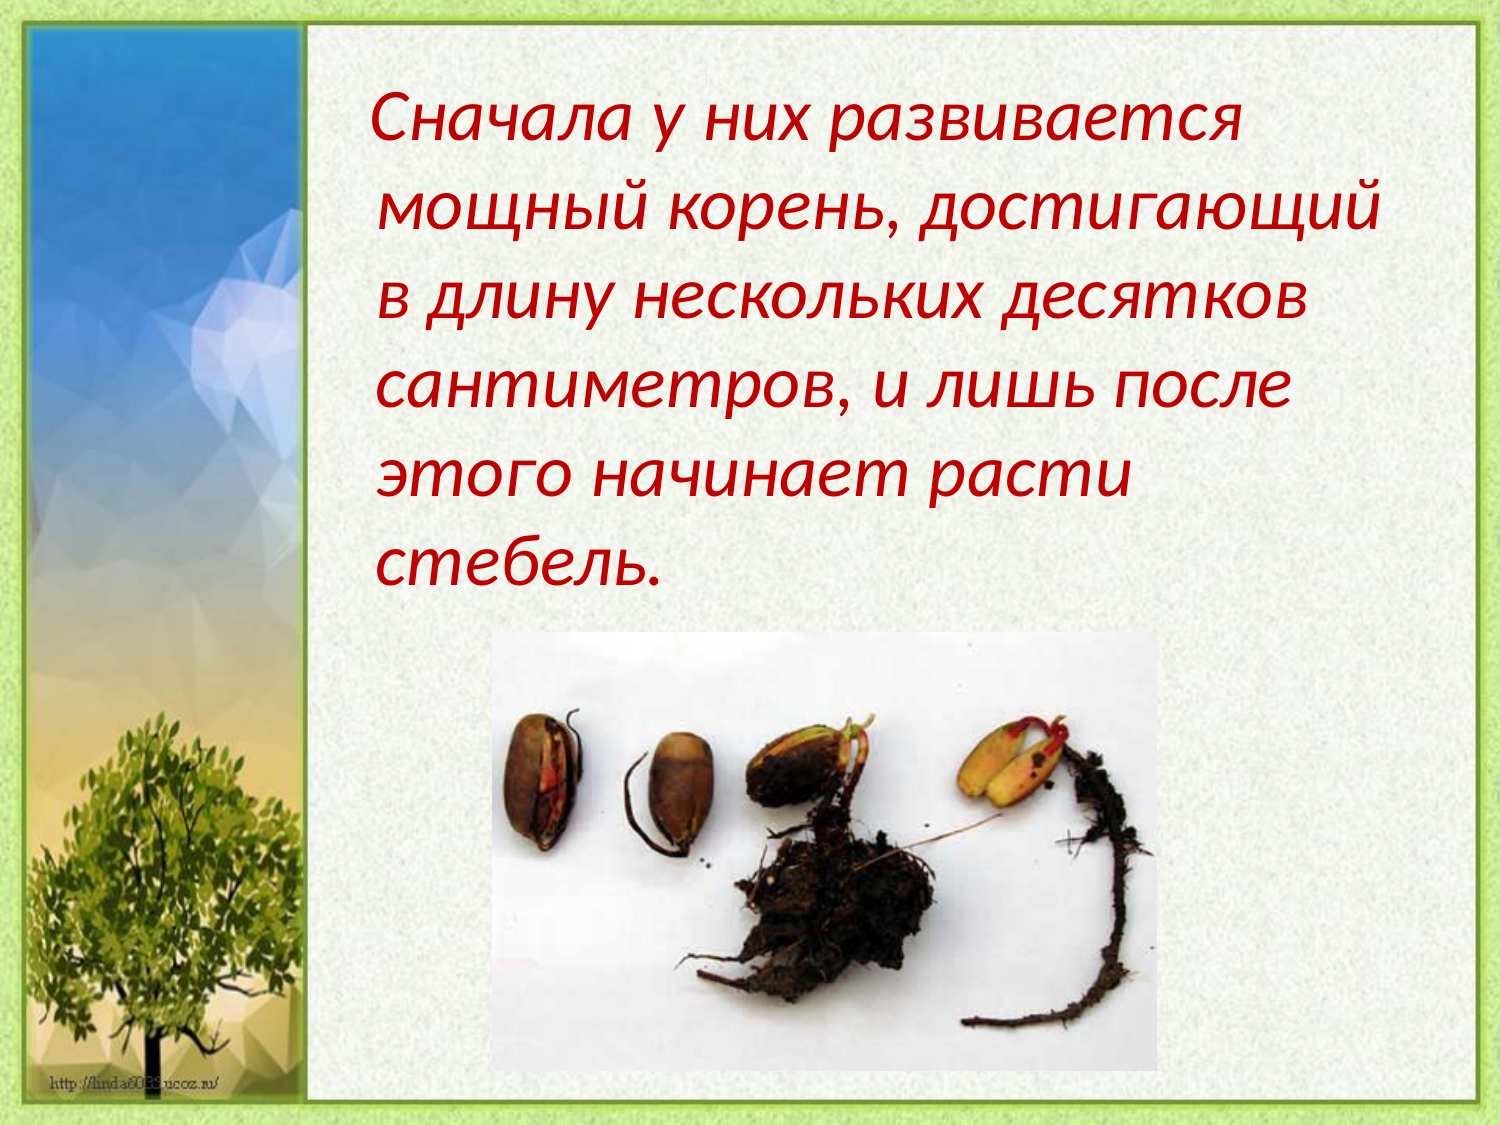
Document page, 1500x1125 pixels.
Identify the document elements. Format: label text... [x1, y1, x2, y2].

list Сначала у них развивается мощный корень, достигающий в длину нескольких десятков сантиметров, и лишь после этого начинает расти стебель. [304, 58, 1442, 610]
picture [0, 0, 1500, 1125]
